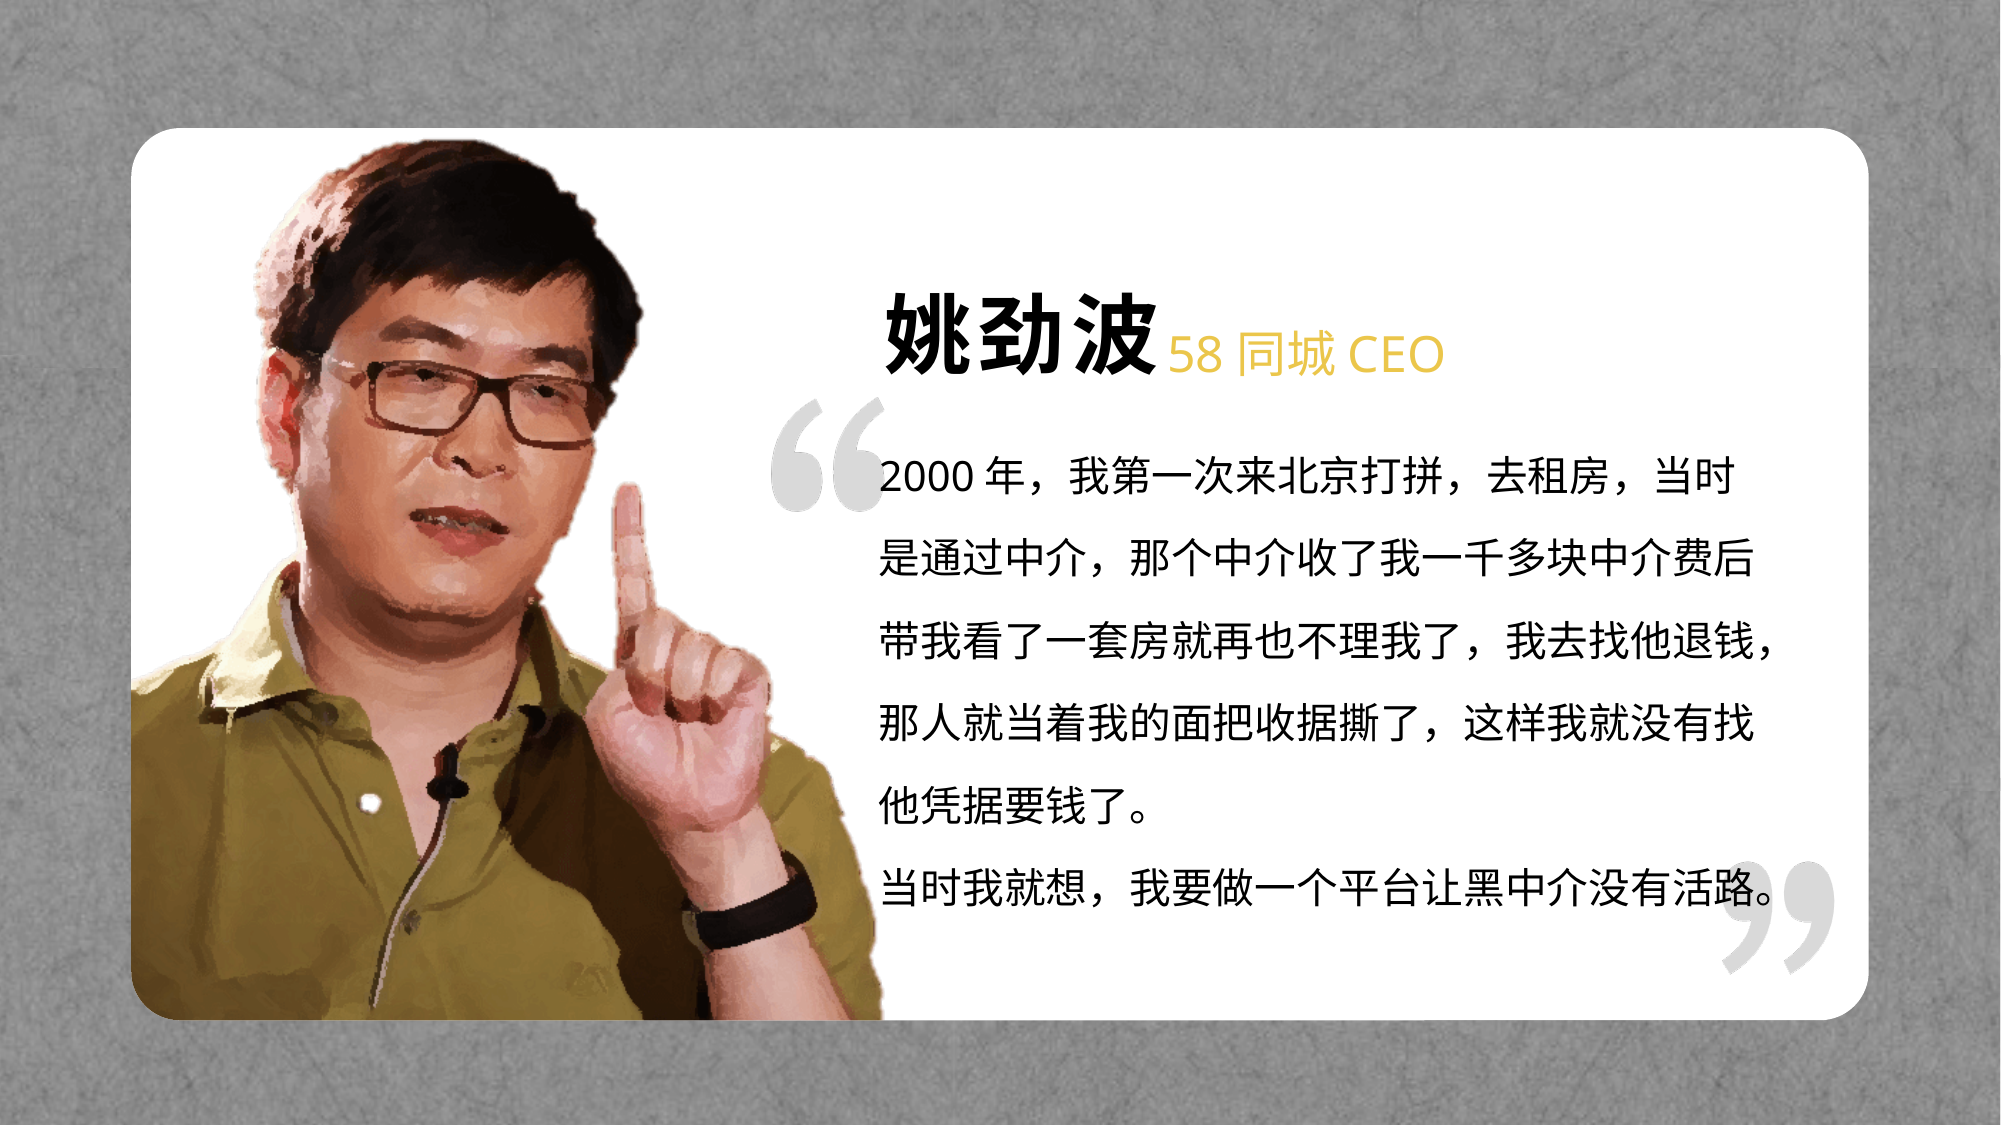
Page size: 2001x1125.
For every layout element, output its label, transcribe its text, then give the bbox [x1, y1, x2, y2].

text_box 姚劲波 [919, 272, 1175, 393]
text_box [170, 127, 1870, 1022]
text_box 58同城CEO [1152, 315, 1461, 390]
picture [0, 0, 2001, 1125]
text_box 2000年，我第一次来北京打拼，去租房，当时是通过中介，那个中介收了我一千多块中介费后带我看了一套房就再也不理我了，我去找他退钱，那人就当着我的面把收据撕了，这样我就没有找他凭据要钱了。 当时我就想，我要做一个平台让黑中介没有活路。 [919, 409, 1787, 920]
